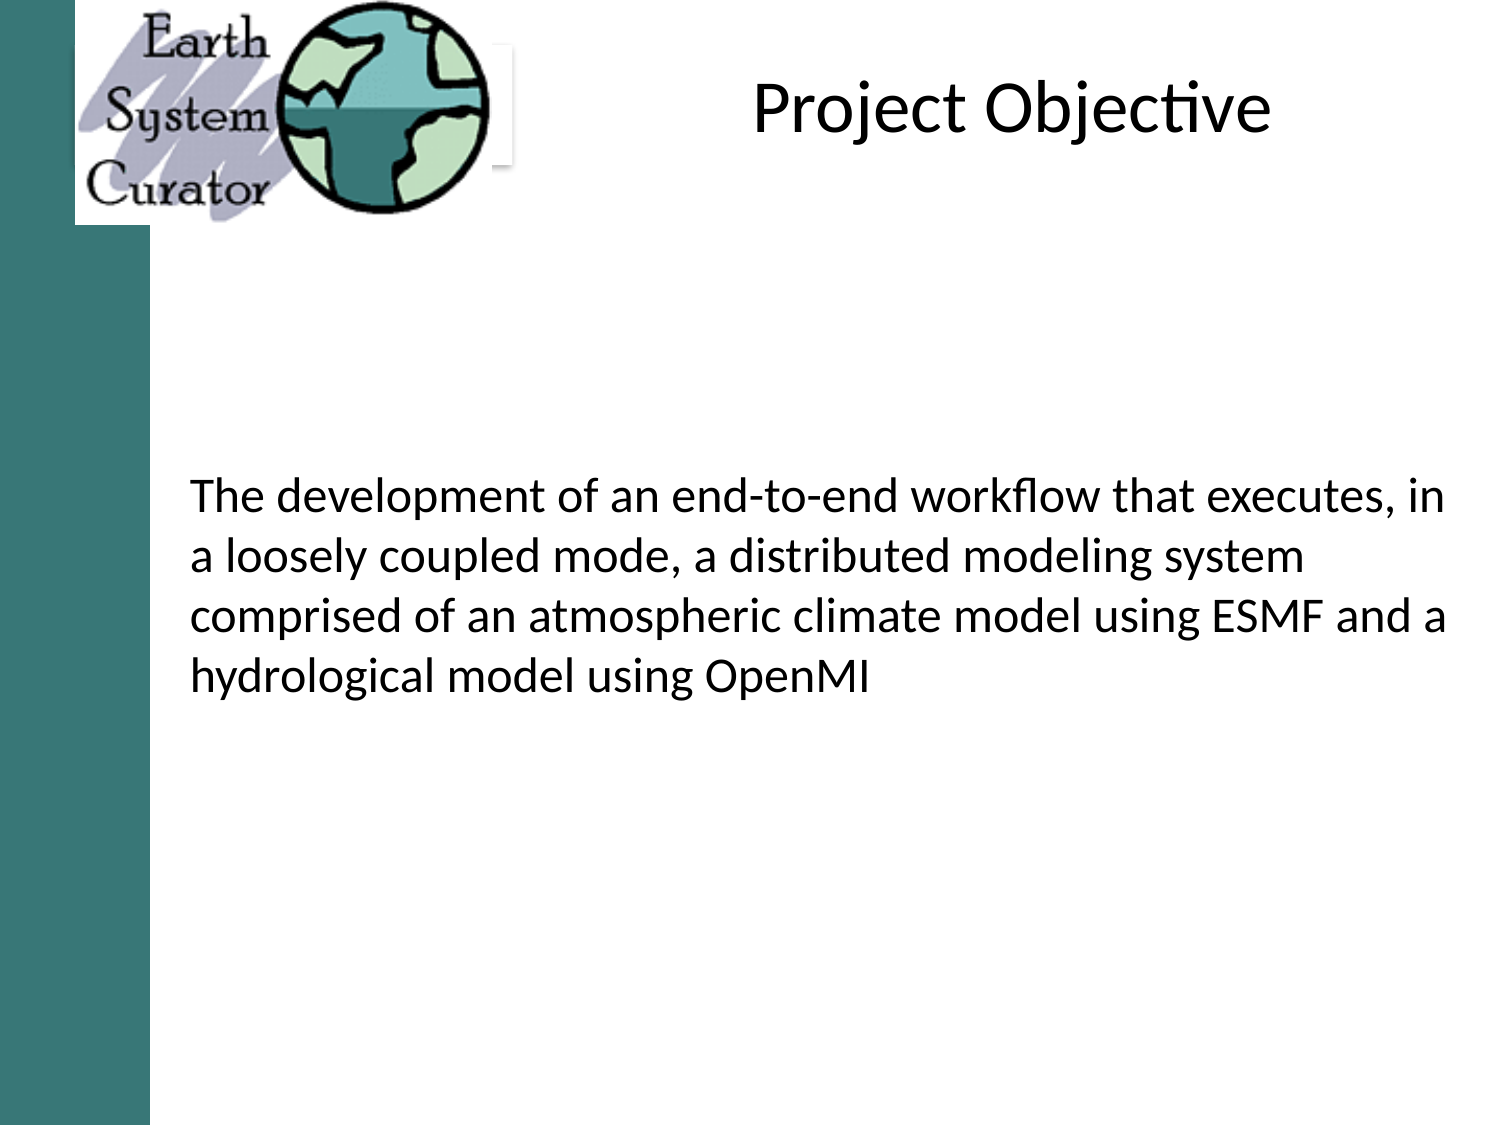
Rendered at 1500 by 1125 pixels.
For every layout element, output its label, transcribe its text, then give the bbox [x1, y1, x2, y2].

picture [75, 0, 492, 225]
text_box The development of an end-to-end workflow that executes, in a loosely coupled mode, a distributed modeling system comprised of an atmospheric climate model using ESMF and a hydrological model using OpenMI [174, 454, 1475, 710]
title Project Objective [599, 49, 1426, 156]
